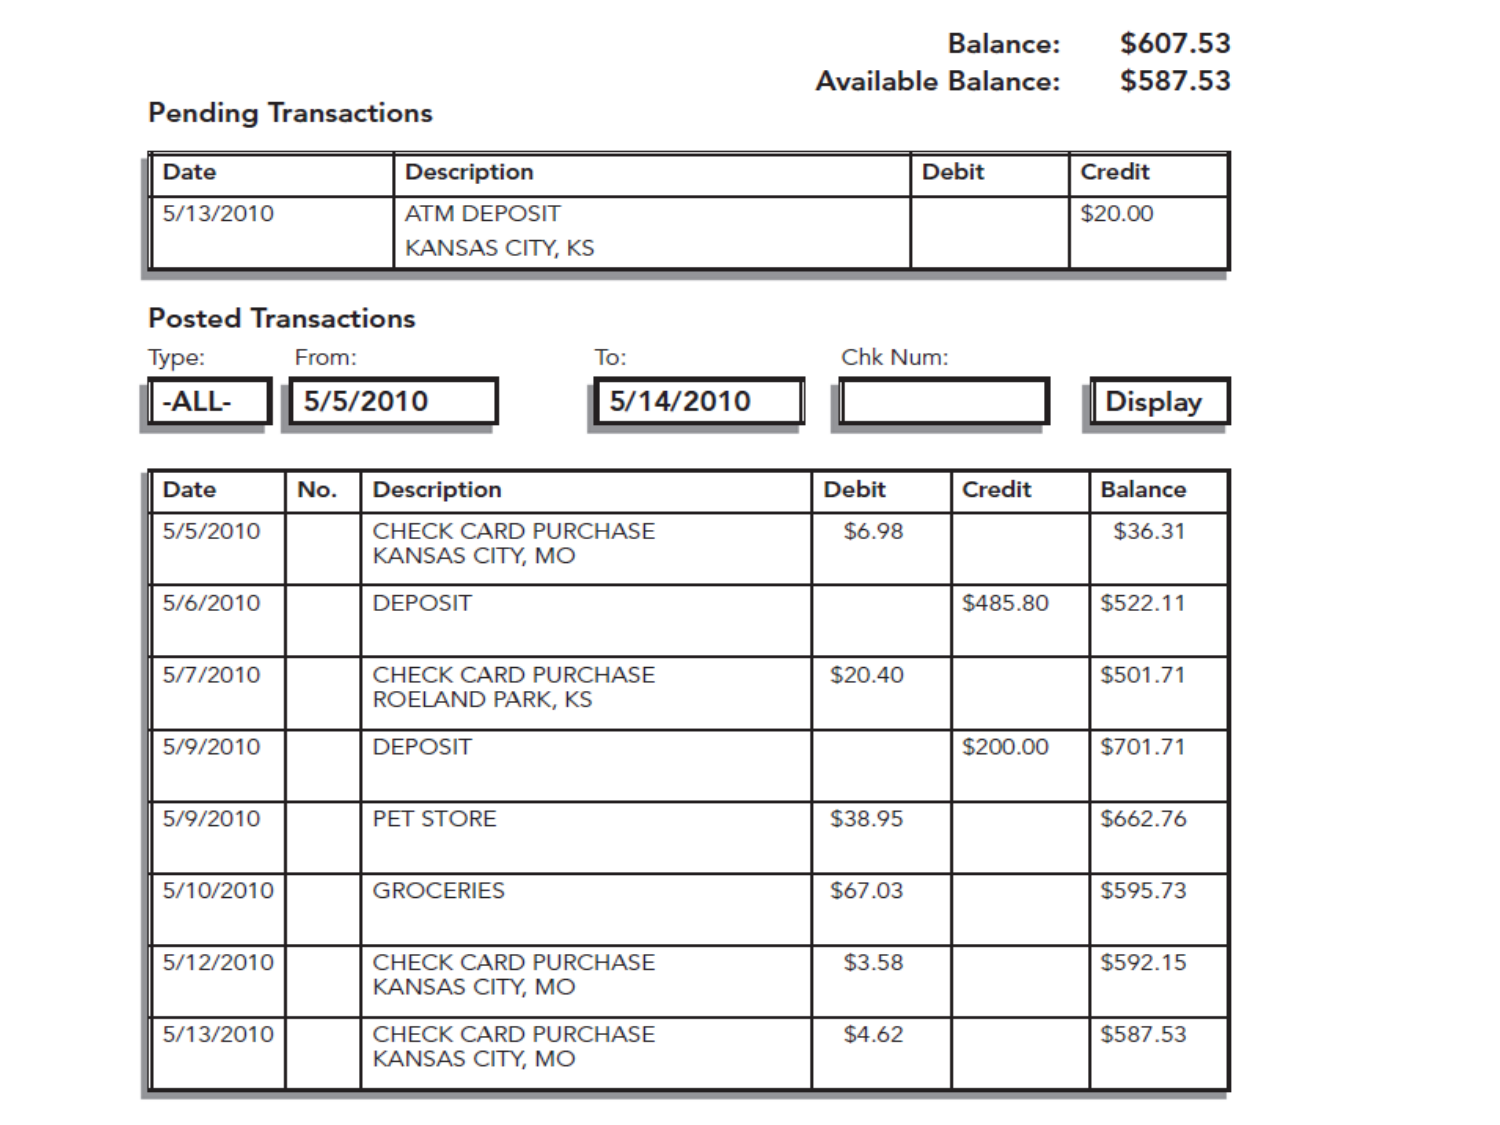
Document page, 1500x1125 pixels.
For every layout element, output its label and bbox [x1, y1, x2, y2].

list [74, 24, 1426, 1125]
